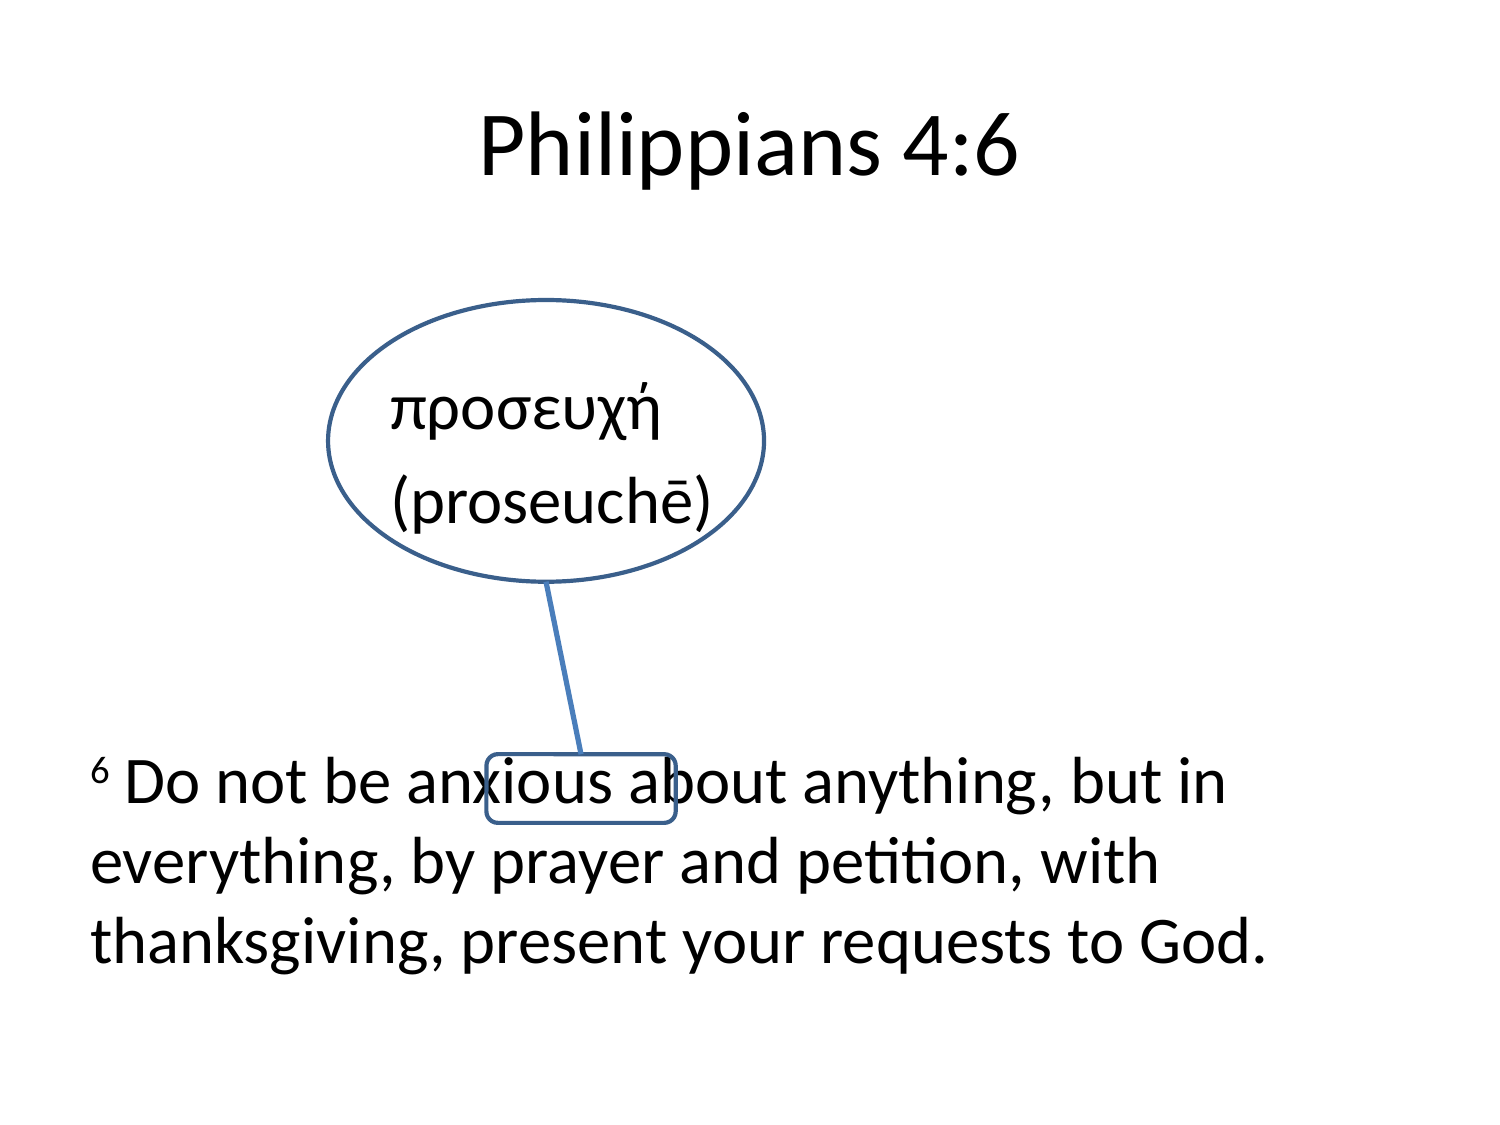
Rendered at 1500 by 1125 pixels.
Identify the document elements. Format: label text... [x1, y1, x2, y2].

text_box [545, 581, 582, 755]
text_box [325, 297, 767, 584]
list προσευχή (proseuchē) 6 Do not be anxious about anything, but in everything, by prayer and petition, with thanksgiving, present your requests to God. [75, 262, 1425, 1005]
title Philippians 4:6 [75, 45, 1425, 233]
text_box [484, 752, 678, 825]
